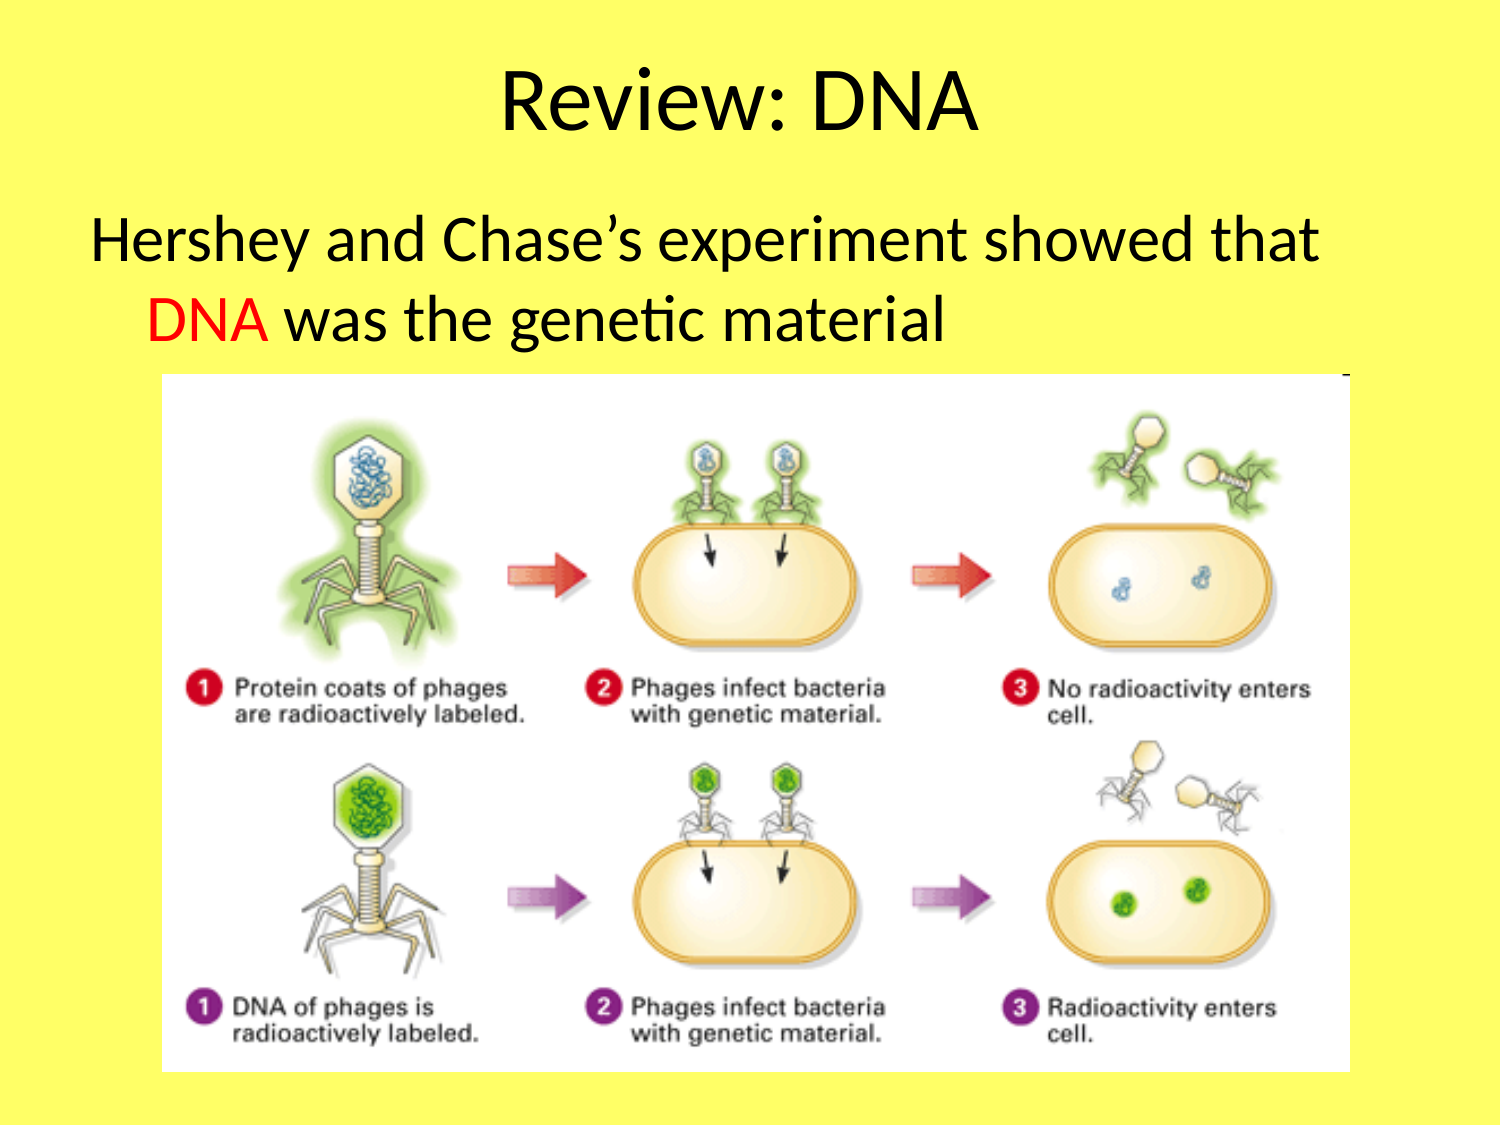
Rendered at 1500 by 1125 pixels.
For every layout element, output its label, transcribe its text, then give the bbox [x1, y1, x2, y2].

list Hershey and Chase’s experiment showed that DNA was the genetic material [74, 187, 1426, 931]
title Review: DNA [74, 0, 1426, 187]
picture [162, 374, 1351, 1072]
